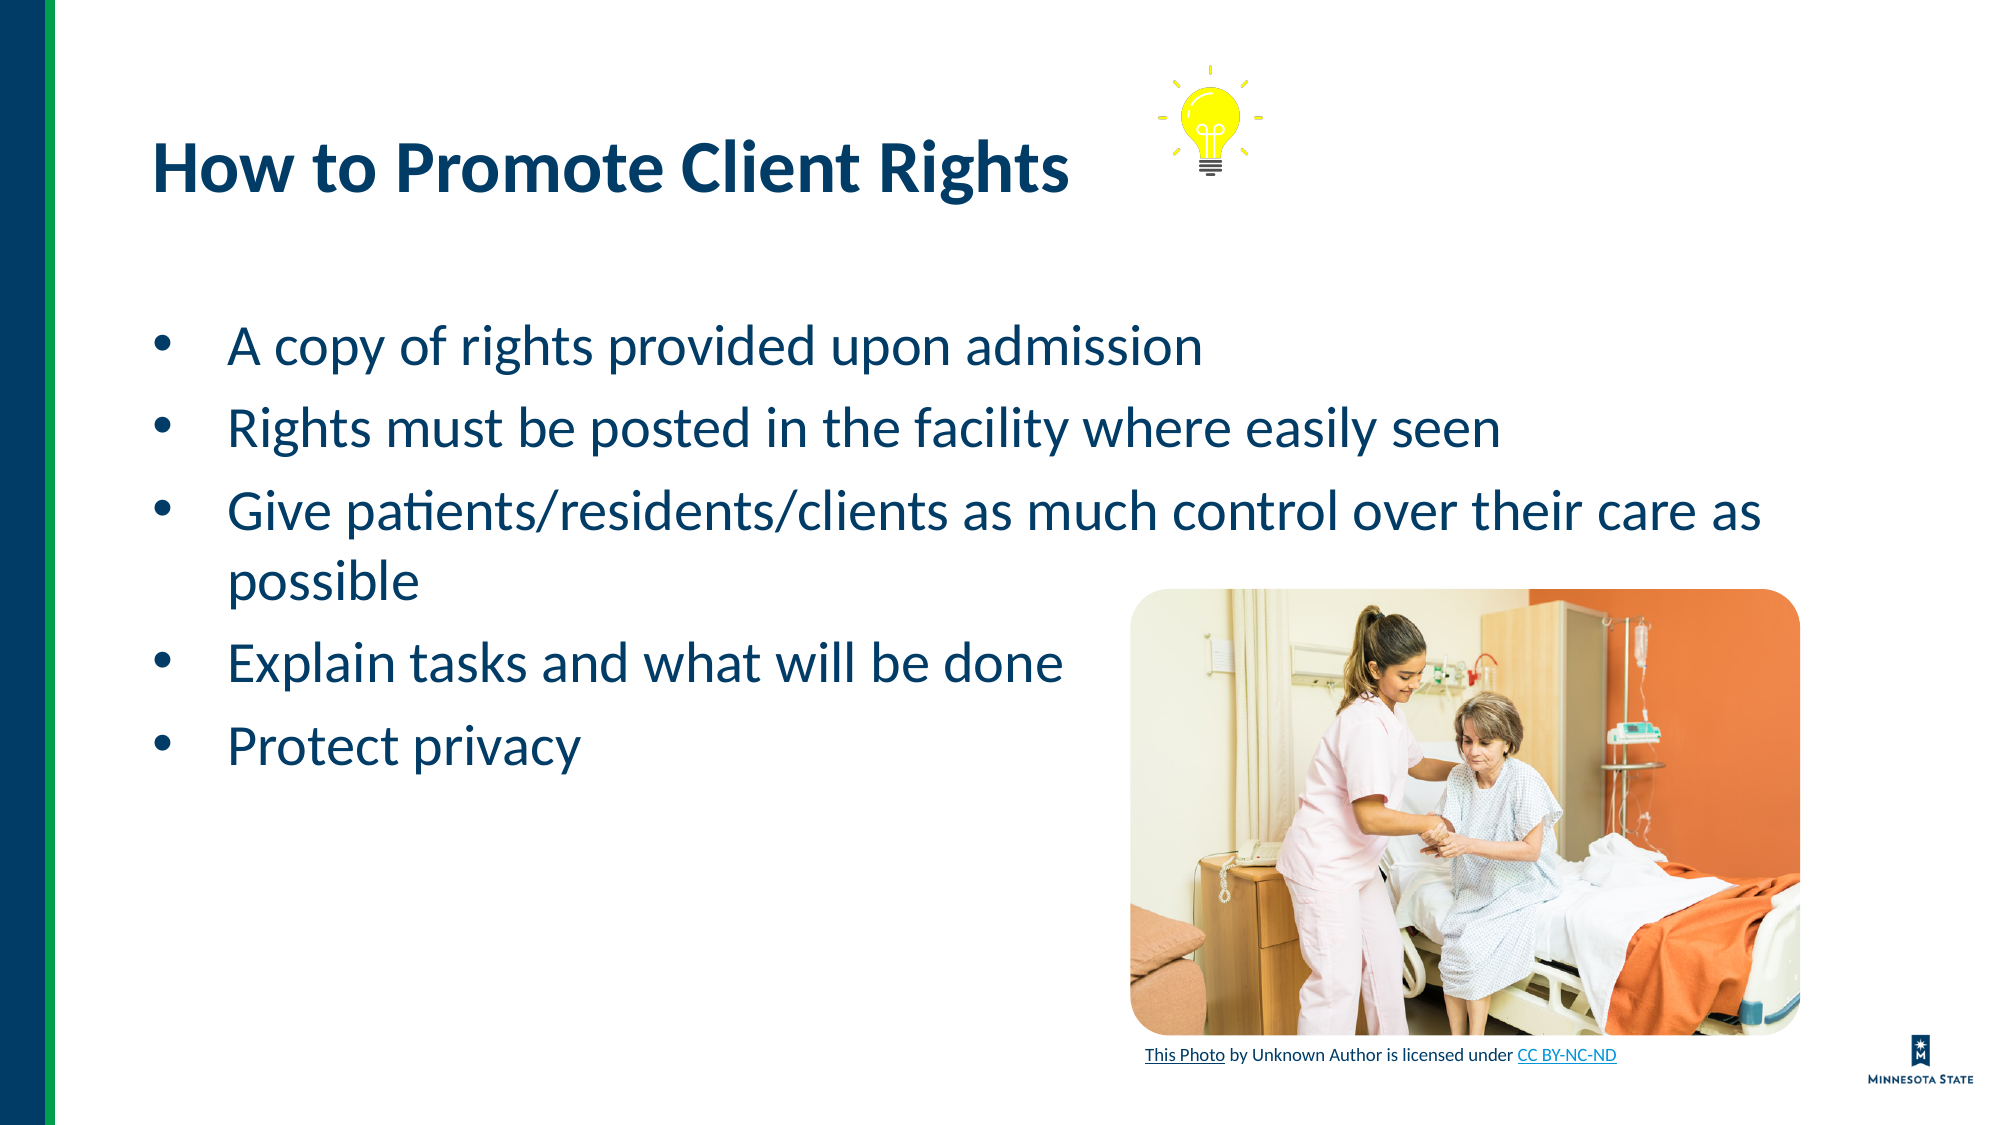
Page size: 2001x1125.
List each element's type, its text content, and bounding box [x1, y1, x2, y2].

text_box This Photo by Unknown Author is licensed under CC BY-NC-ND [1130, 1043, 1734, 1073]
picture [1823, 1028, 2001, 1095]
picture [1130, 588, 1801, 1036]
title How to Promote Client Rights [137, 59, 1863, 278]
picture [1129, 36, 1292, 199]
list A copy of rights provided upon admission Rights must be posted in the facility where easily seen Give patients/residents/clients as much control over their care as possible Explain tasks and what will be done Protect privacy [137, 299, 1863, 1014]
